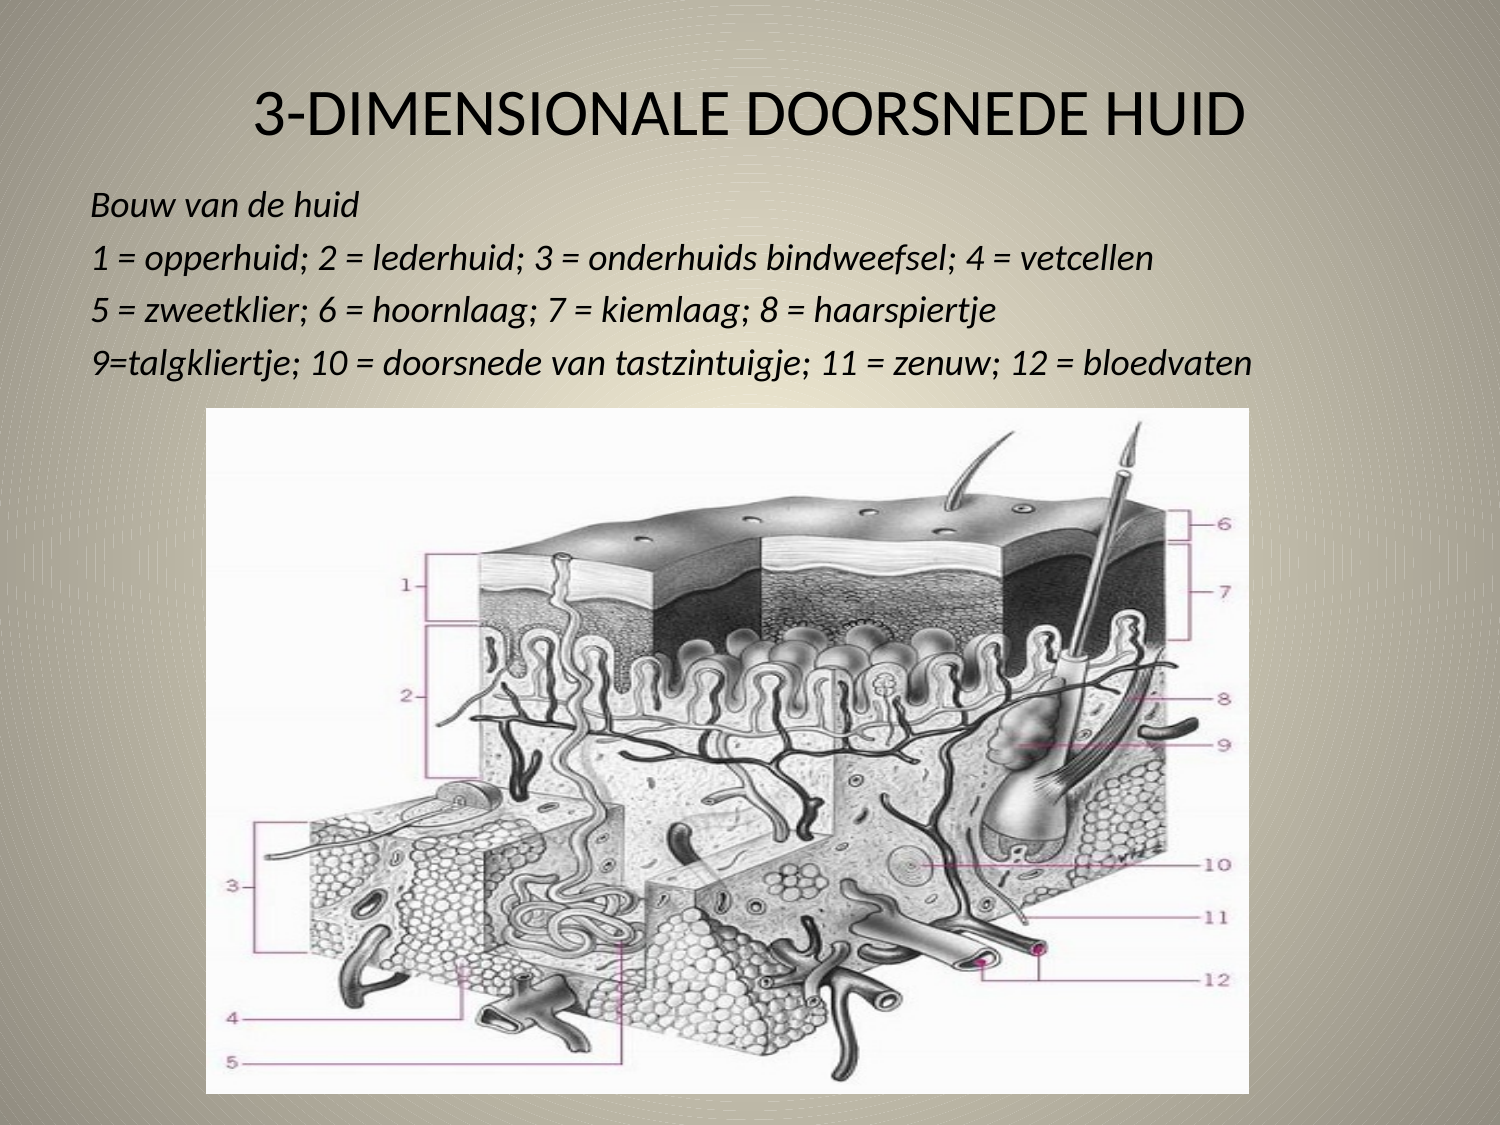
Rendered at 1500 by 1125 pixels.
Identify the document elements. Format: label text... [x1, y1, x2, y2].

list Bouw van de huid 1 = opperhuid; 2 = lederhuid; 3 = onderhuids bindweefsel; 4 = vetcellen 5 = zweetklier; 6 = hoornlaag; 7 = kiemlaag; 8 = haarspiertje 9=talgkliertje; 10 = doorsnede van tastzintuigje; 11 = zenuw; 12 = bloedvaten [75, 172, 1425, 1005]
picture [206, 408, 1249, 1095]
title 3-DIMENSIONALE DOORSNEDE HUID [75, 45, 1425, 172]
